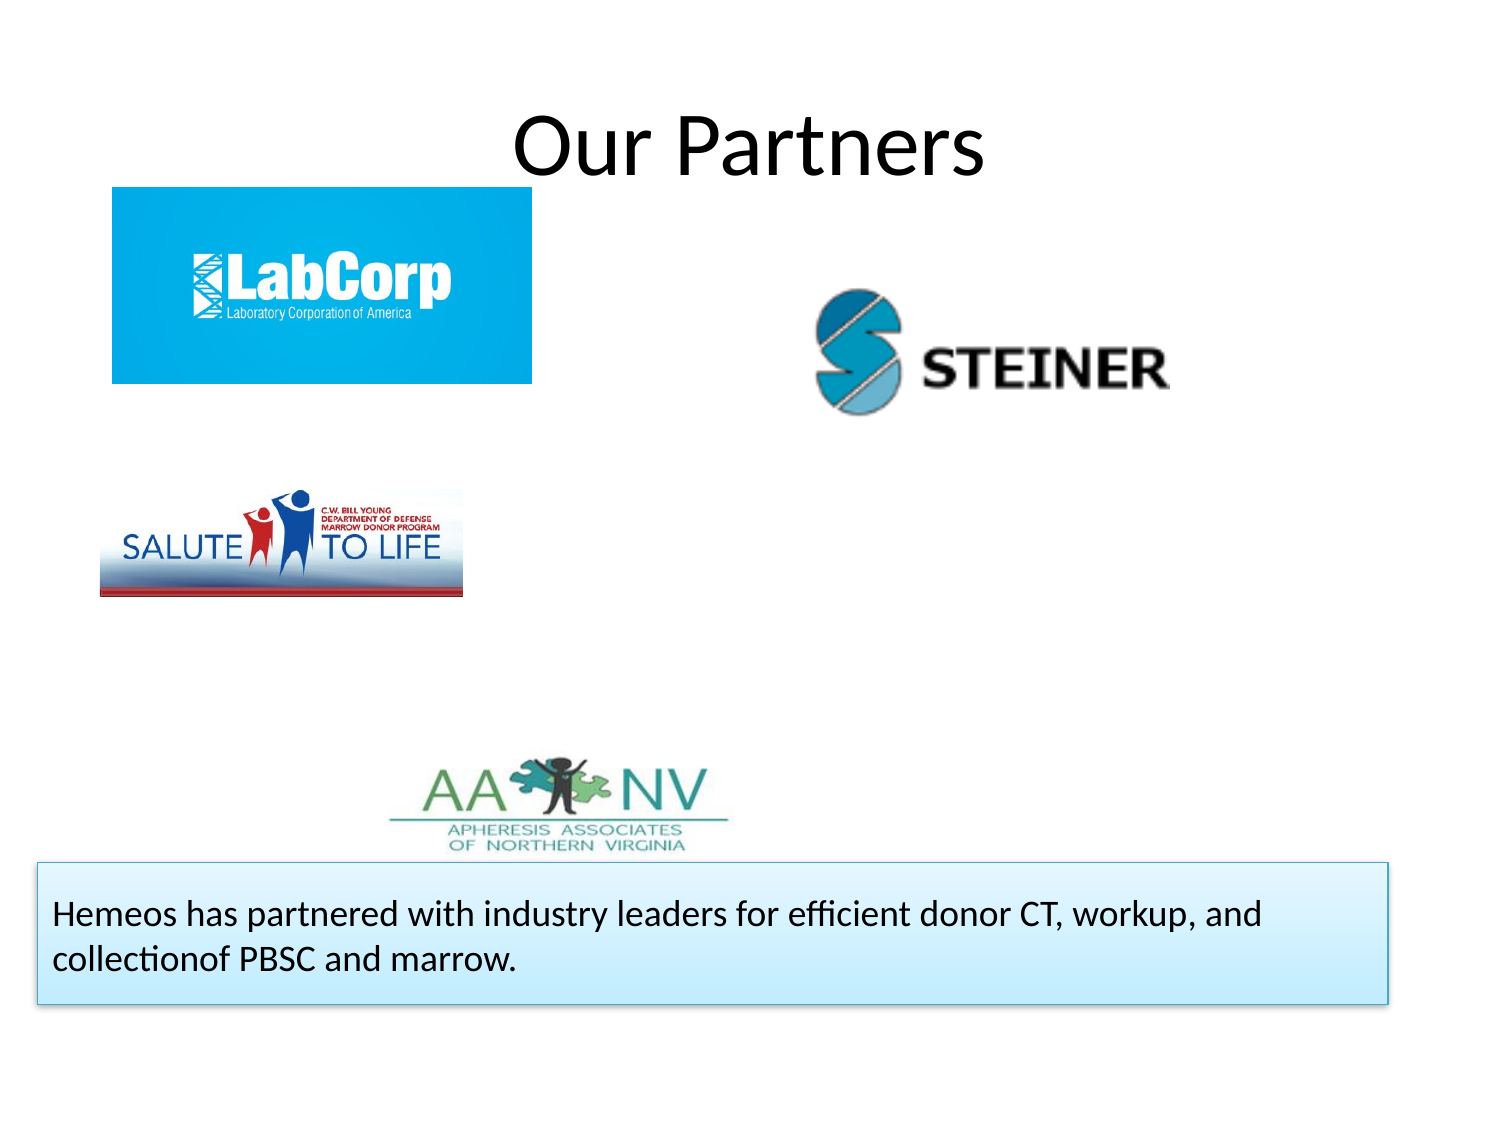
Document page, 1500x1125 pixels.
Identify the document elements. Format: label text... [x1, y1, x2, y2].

picture [812, 287, 1170, 419]
text_box Hemeos has partnered with industry leaders for efficient donor CT, workup, and collectionof PBSC and marrow. [37, 862, 1389, 1005]
picture [349, 730, 778, 874]
picture [99, 489, 464, 597]
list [112, 187, 532, 384]
title Our Partners [75, 45, 1425, 233]
